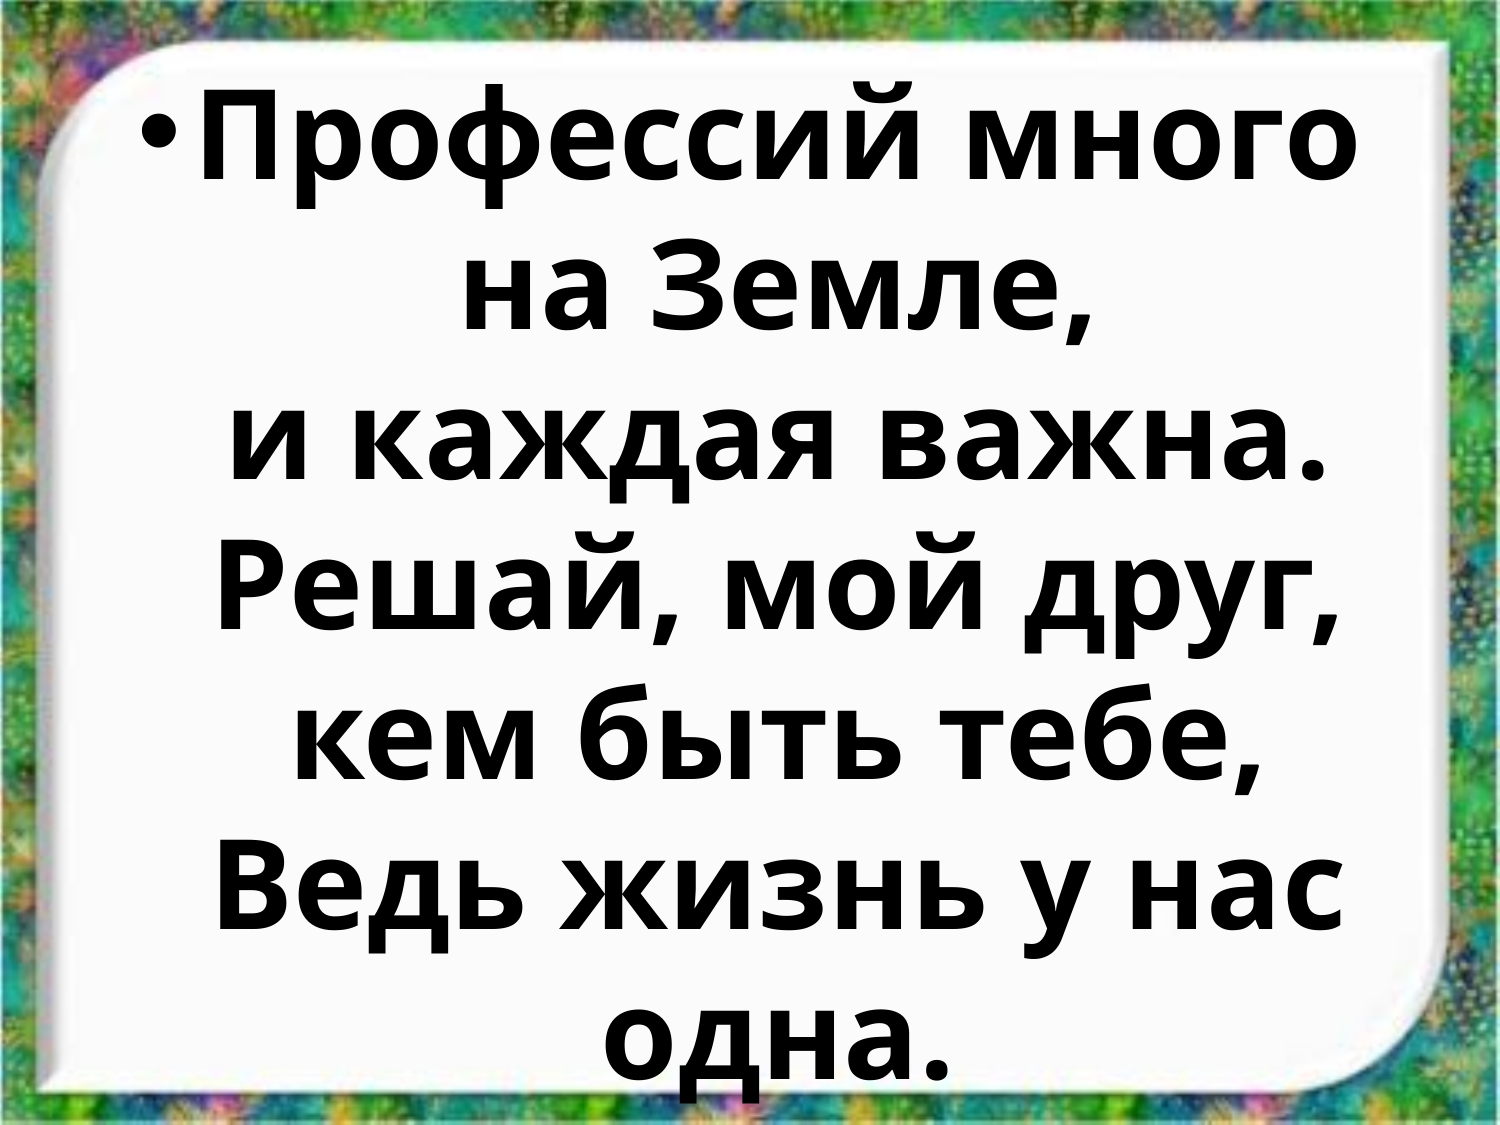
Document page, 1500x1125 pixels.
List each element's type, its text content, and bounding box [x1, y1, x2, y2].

picture [0, 0, 1500, 1125]
list Профессий много на Земле, и каждая важна. Решай, мой друг, кем быть тебе, Ведь жизнь у нас одна. [74, 46, 1426, 1079]
